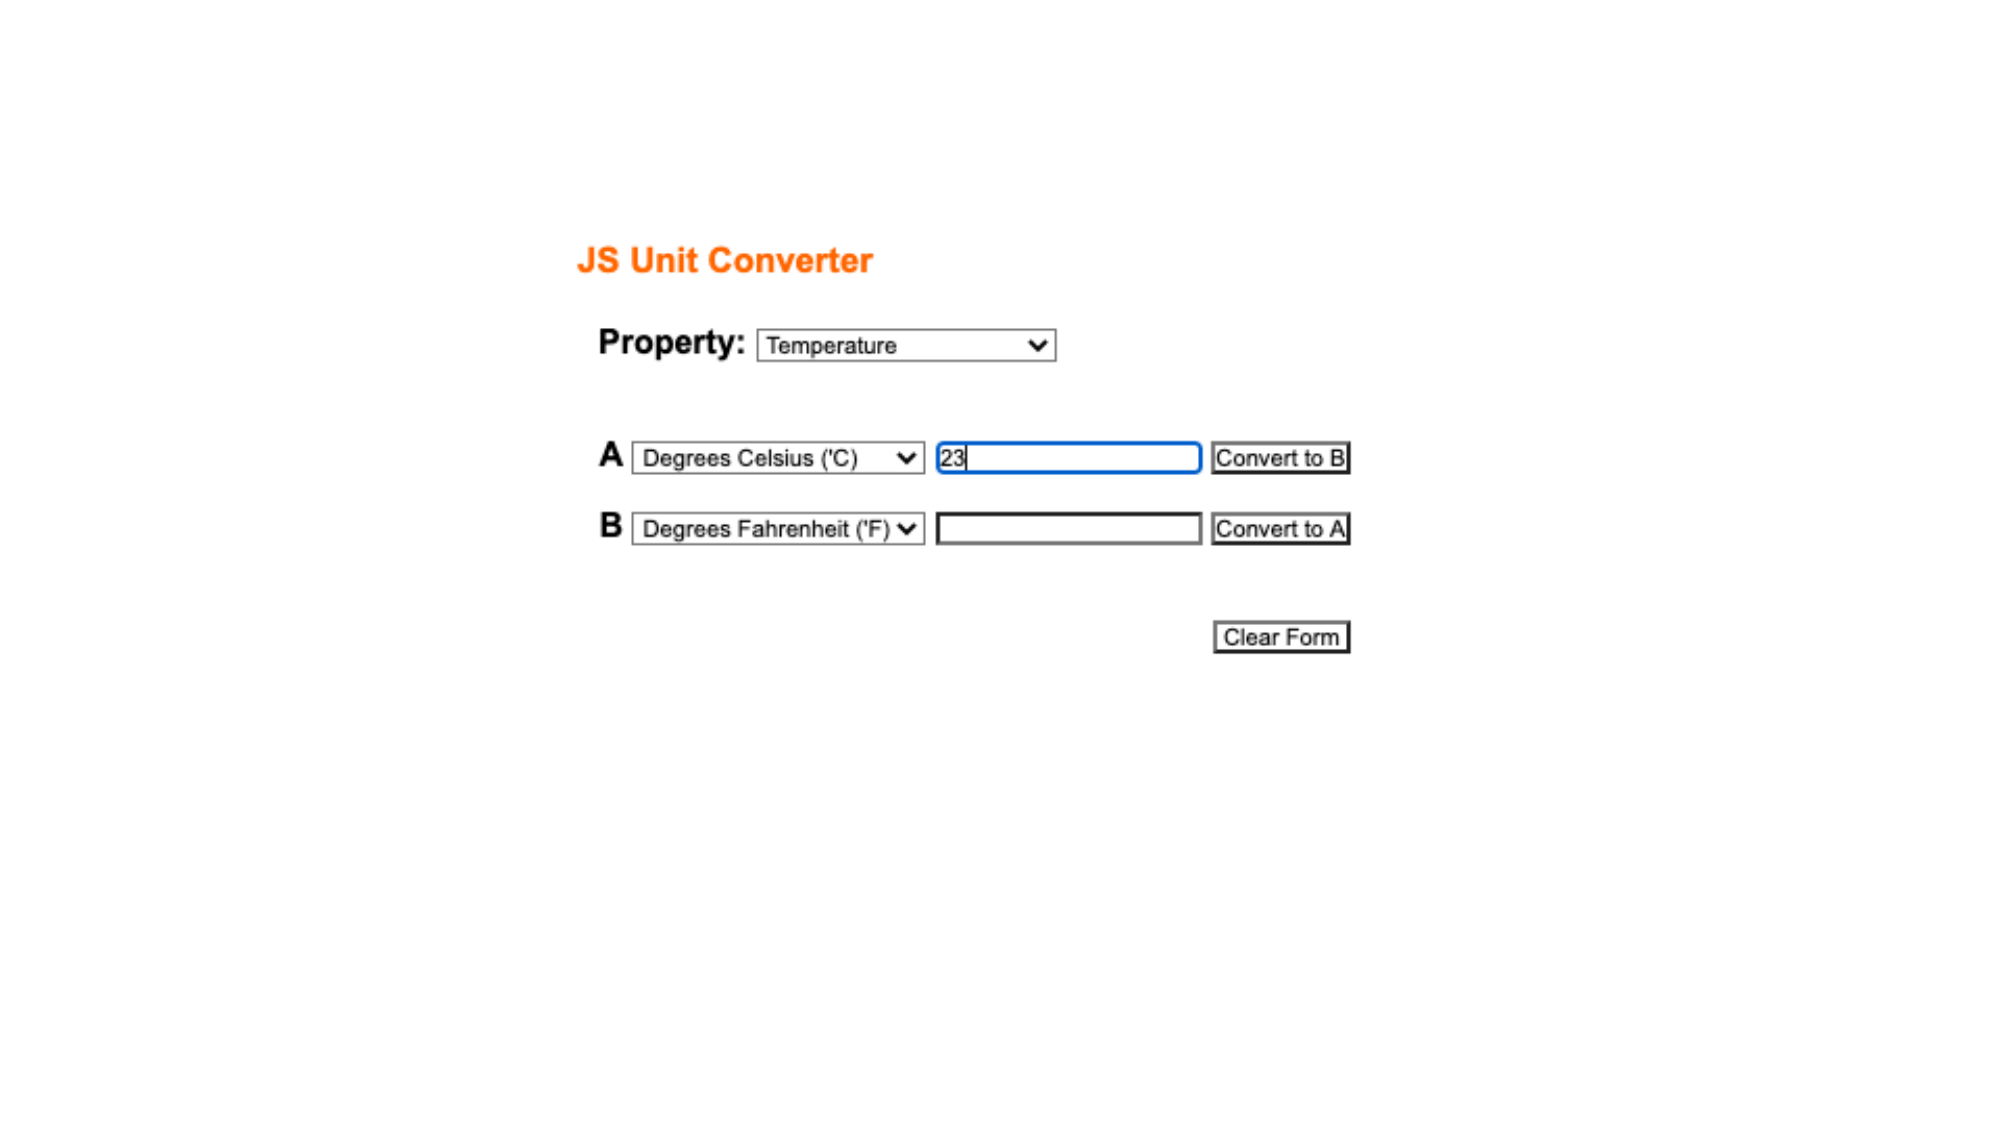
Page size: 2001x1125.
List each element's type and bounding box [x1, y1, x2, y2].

picture [482, 152, 1518, 973]
